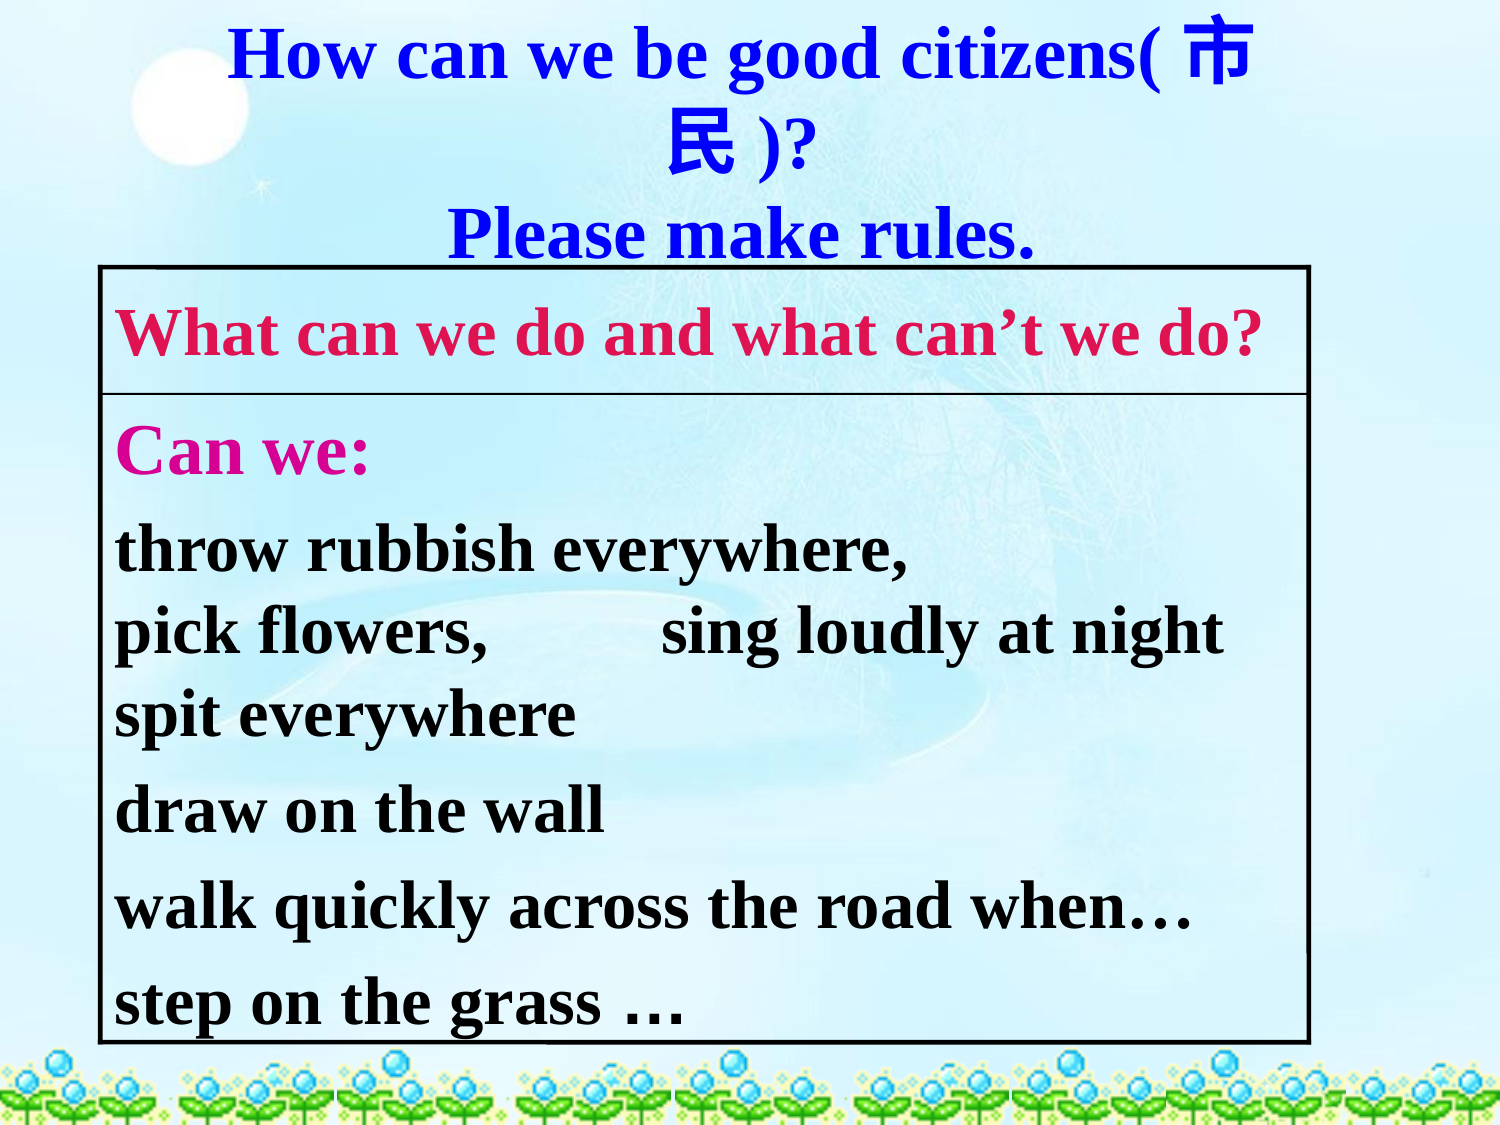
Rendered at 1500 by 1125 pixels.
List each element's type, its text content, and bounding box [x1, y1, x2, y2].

picture [0, 0, 1500, 1125]
text_box How can we be good citizens(市民)? Please make rules. [143, 44, 1341, 232]
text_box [99, 266, 1500, 724]
